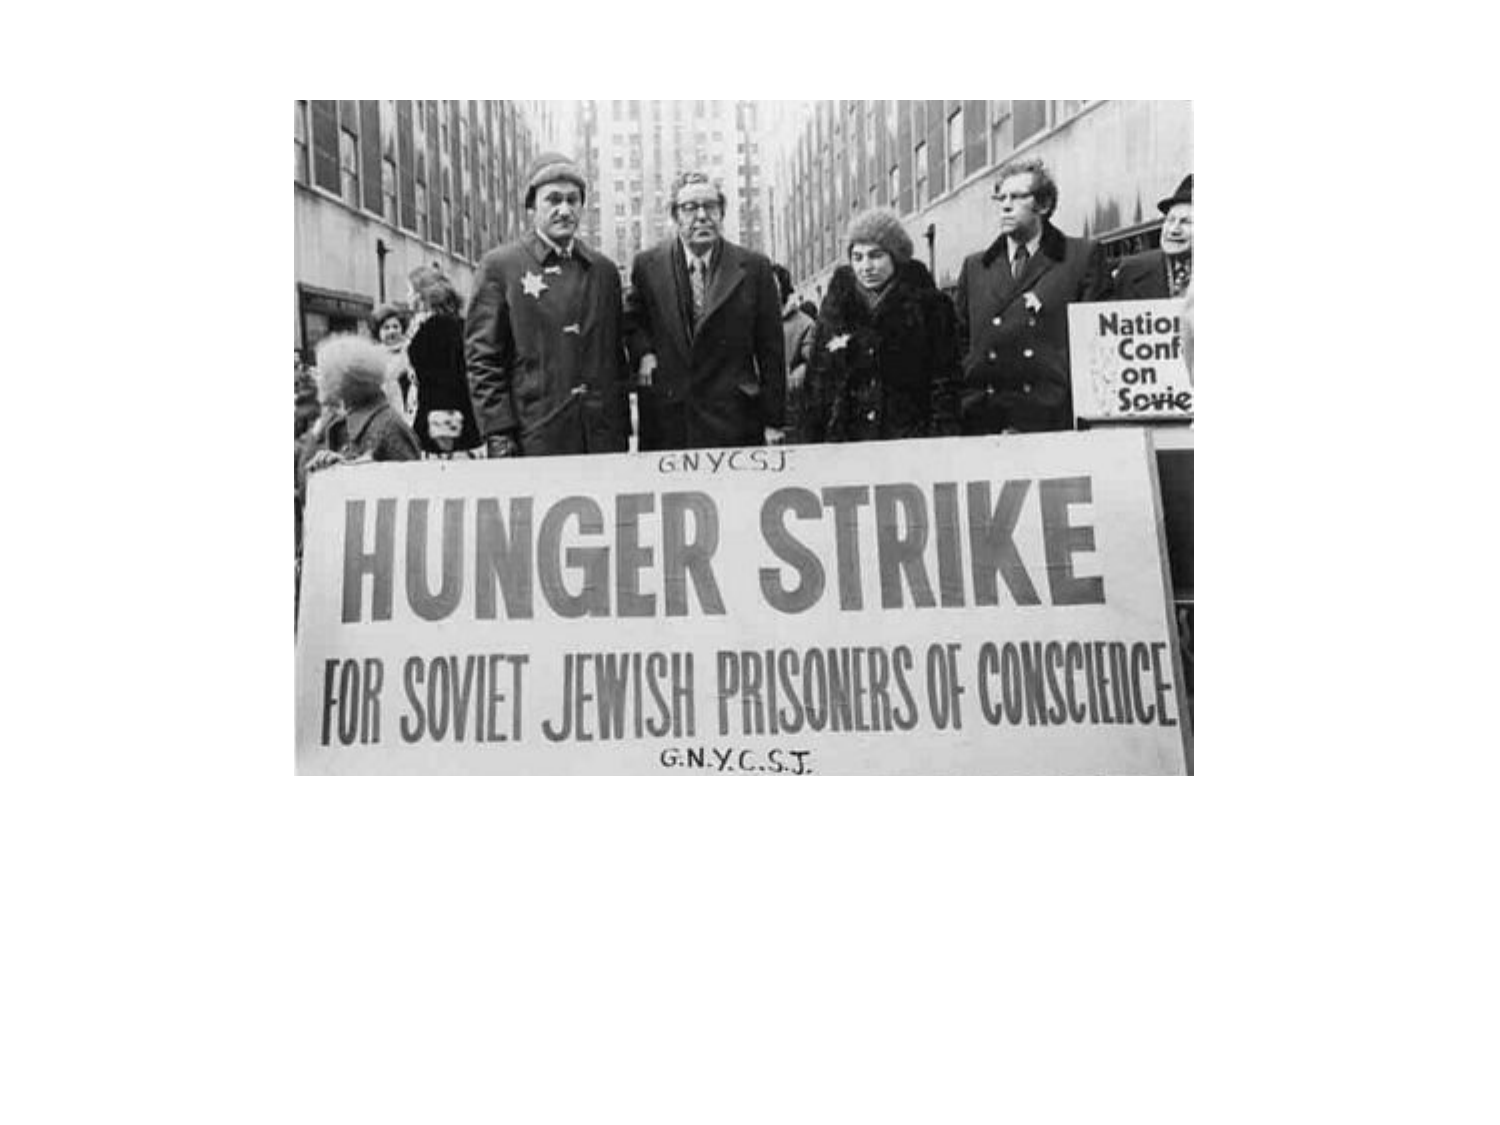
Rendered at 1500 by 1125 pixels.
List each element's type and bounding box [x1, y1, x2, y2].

picture [293, 100, 1195, 776]
